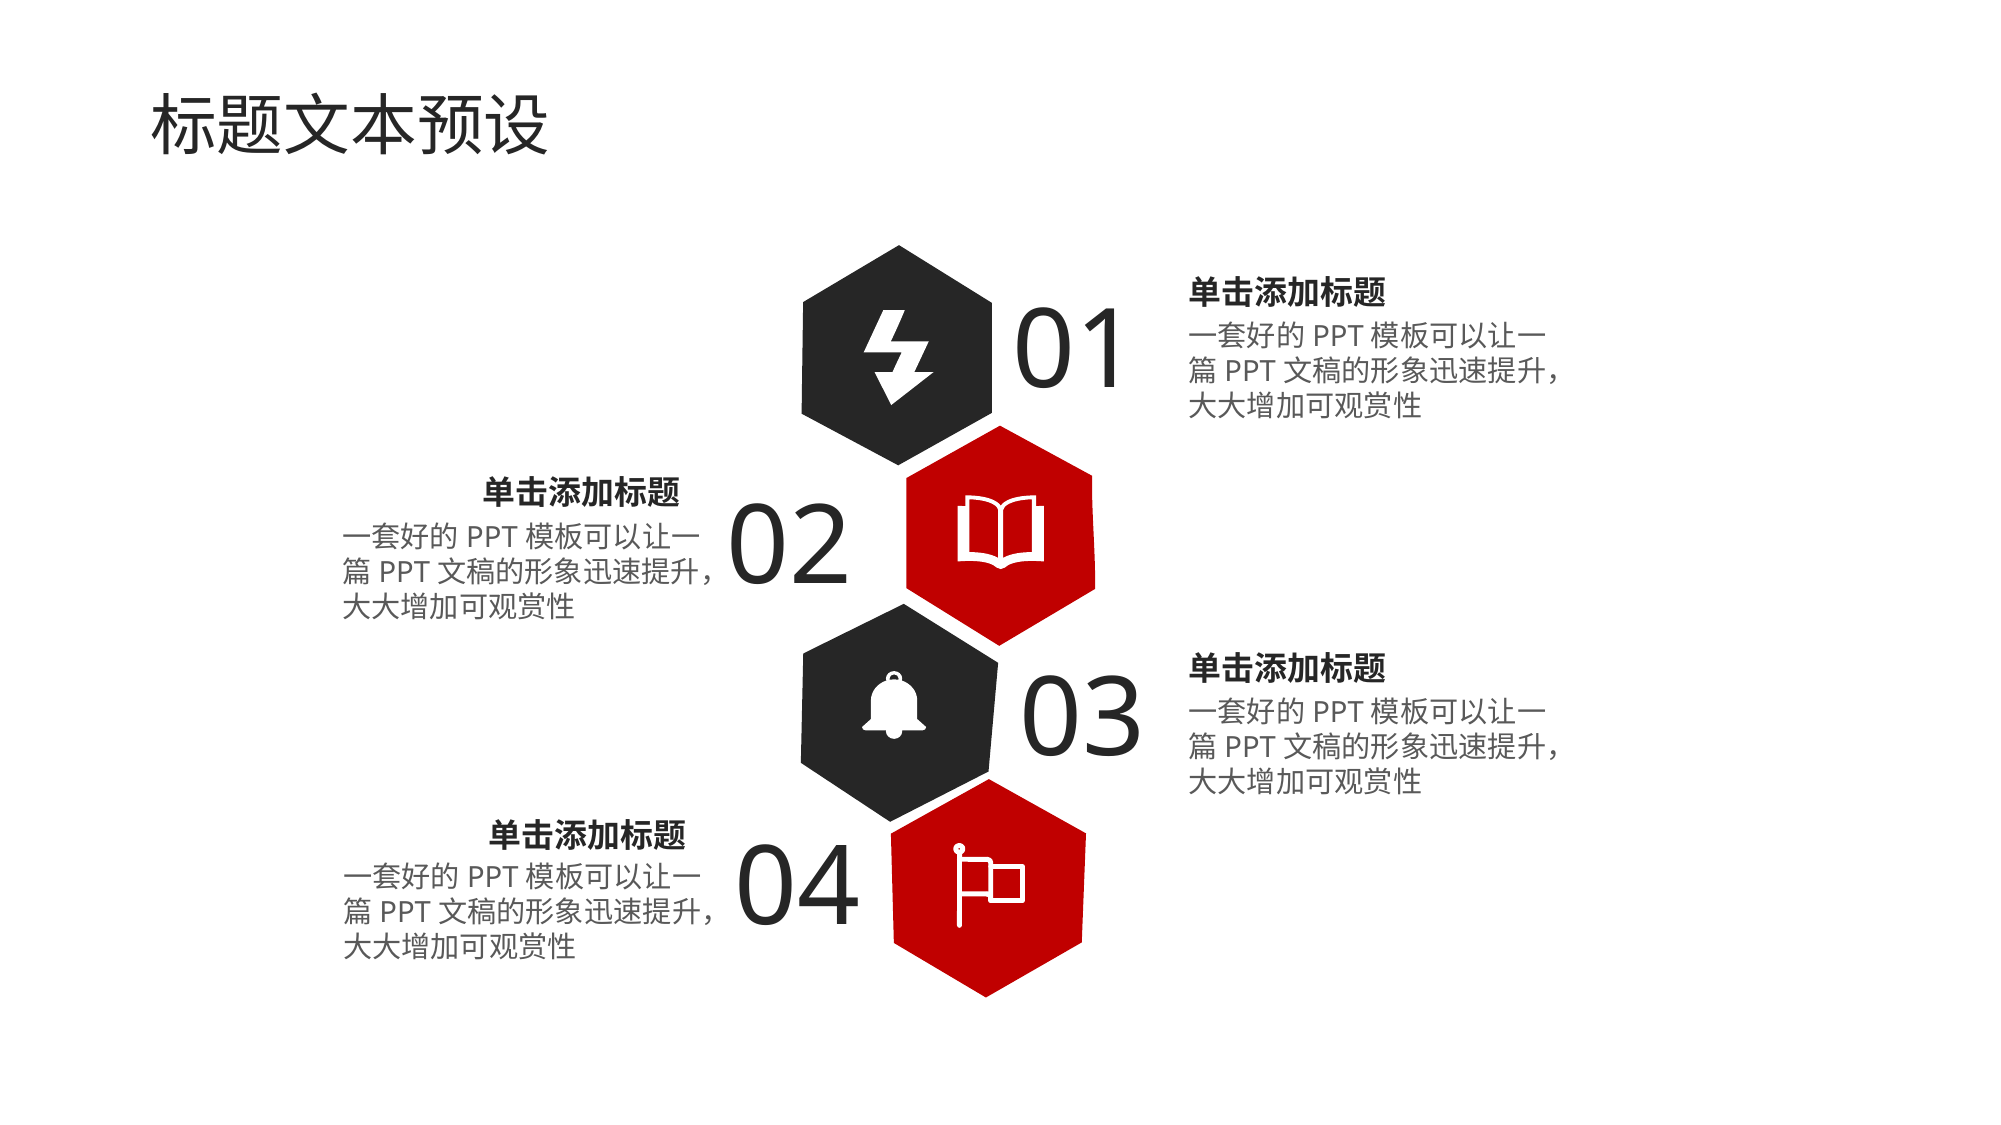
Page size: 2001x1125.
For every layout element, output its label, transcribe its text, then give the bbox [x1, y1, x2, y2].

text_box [327, 245, 1641, 982]
text_box 标题文本预设 [135, 75, 566, 171]
